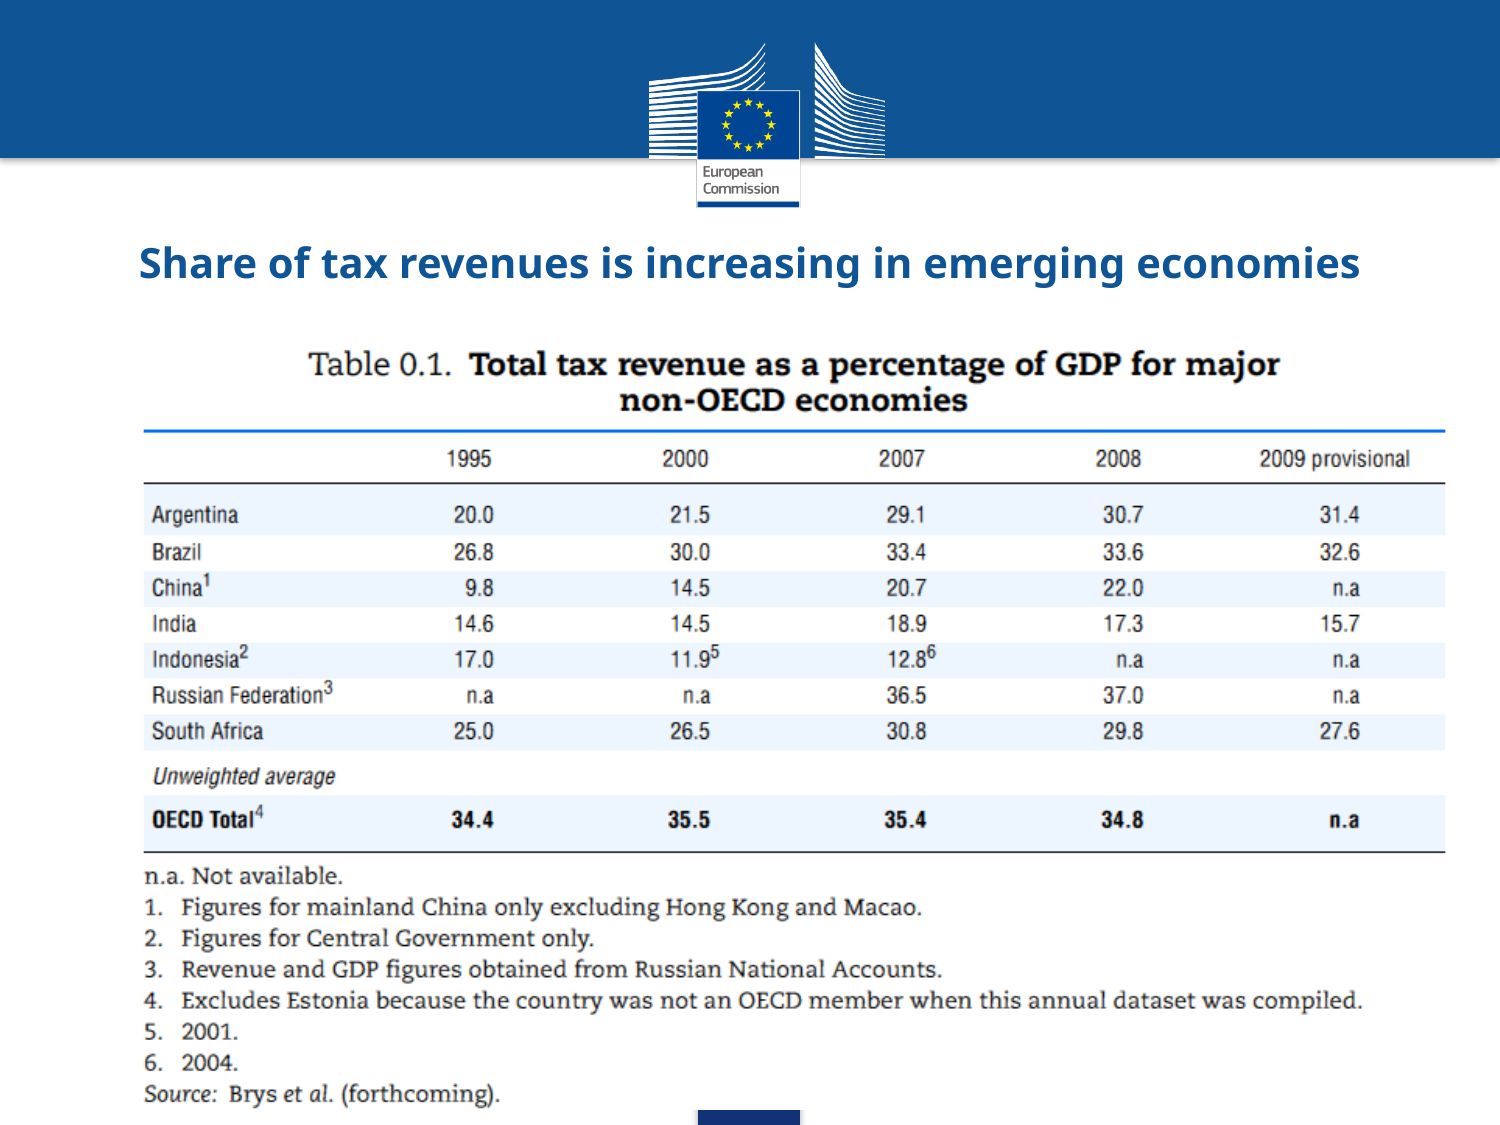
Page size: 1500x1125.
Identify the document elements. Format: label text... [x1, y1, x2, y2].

picture [88, 337, 1472, 1110]
title Share of tax revenues is increasing in emerging economies [64, 184, 1415, 339]
picture [649, 42, 885, 184]
